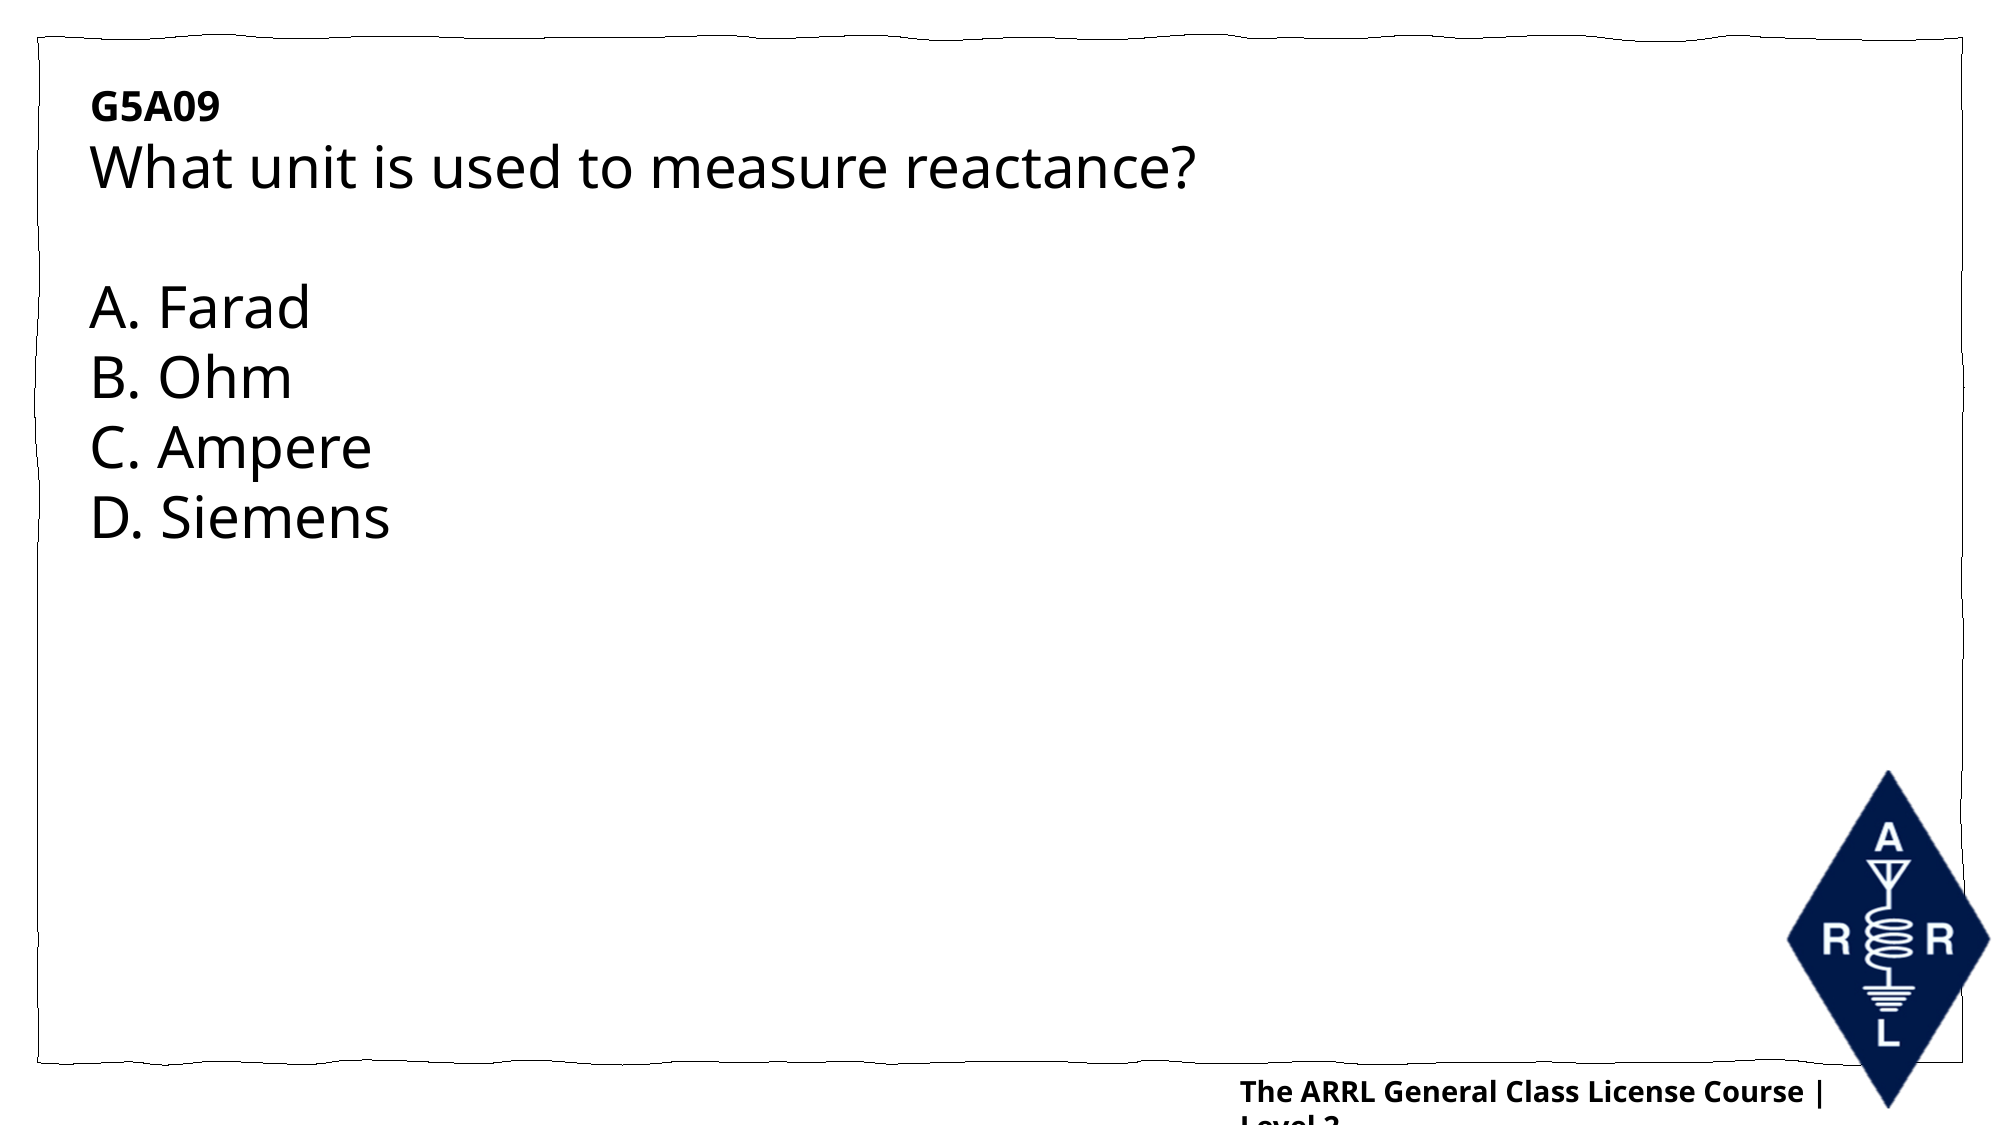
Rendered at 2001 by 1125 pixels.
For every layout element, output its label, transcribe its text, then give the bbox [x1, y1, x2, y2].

text_box G5A09 What unit is used to measure reactance? A. Farad B. Ohm C. Ampere D. Siemens [75, 72, 1850, 558]
picture [1773, 752, 1999, 1125]
